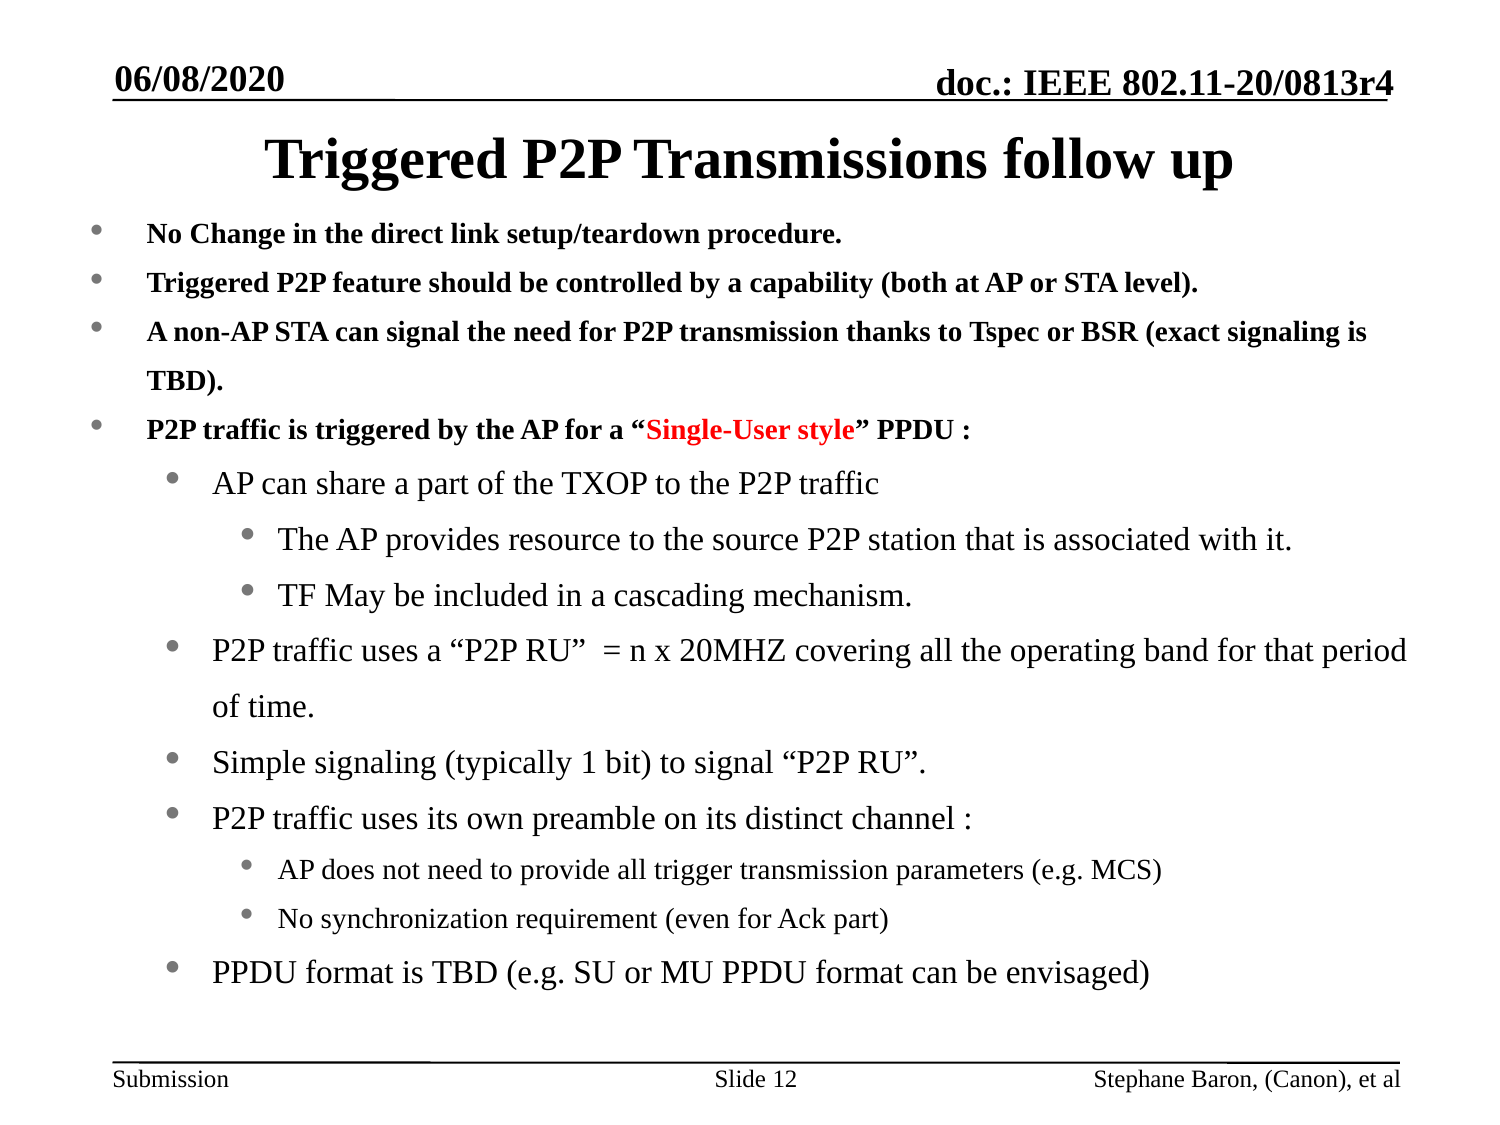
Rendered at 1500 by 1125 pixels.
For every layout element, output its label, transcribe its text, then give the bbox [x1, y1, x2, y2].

title Triggered P2P Transmissions follow up [49, 91, 1451, 219]
footer Stephane Baron, (Canon), et al [878, 1061, 1402, 1093]
slide_number Slide 12 [712, 1061, 800, 1123]
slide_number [114, 54, 423, 100]
text_box No Change in the direct link setup/teardown procedure. Triggered P2P feature should be controlled by a capability (both at AP or STA level). A non-AP STA can signal the need for P2P transmission thanks to Tspec or BSR (exact signaling is TBD). P2P traffic is triggered by the AP for a “Single-User style” PPDU : AP can share a part of the TXOP to the P2P traffic The AP provides resource to the source P2P station that is associated with it. TF May be included in a cascading mechanism. P2P traffic uses a “P2P RU” = n x 20MHZ covering all the operating band for that period of time. Simple signaling (typically 1 bit) to signal “P2P RU”. P2P traffic uses its own preamble on its distinct channel : AP does not need to provide all trigger transmission parameters (e.g. MCS) No synchronization requirement (even for Ack part) PPDU format is TBD (e.g. SU or MU PPDU format can be envisaged) [75, 193, 1425, 1057]
